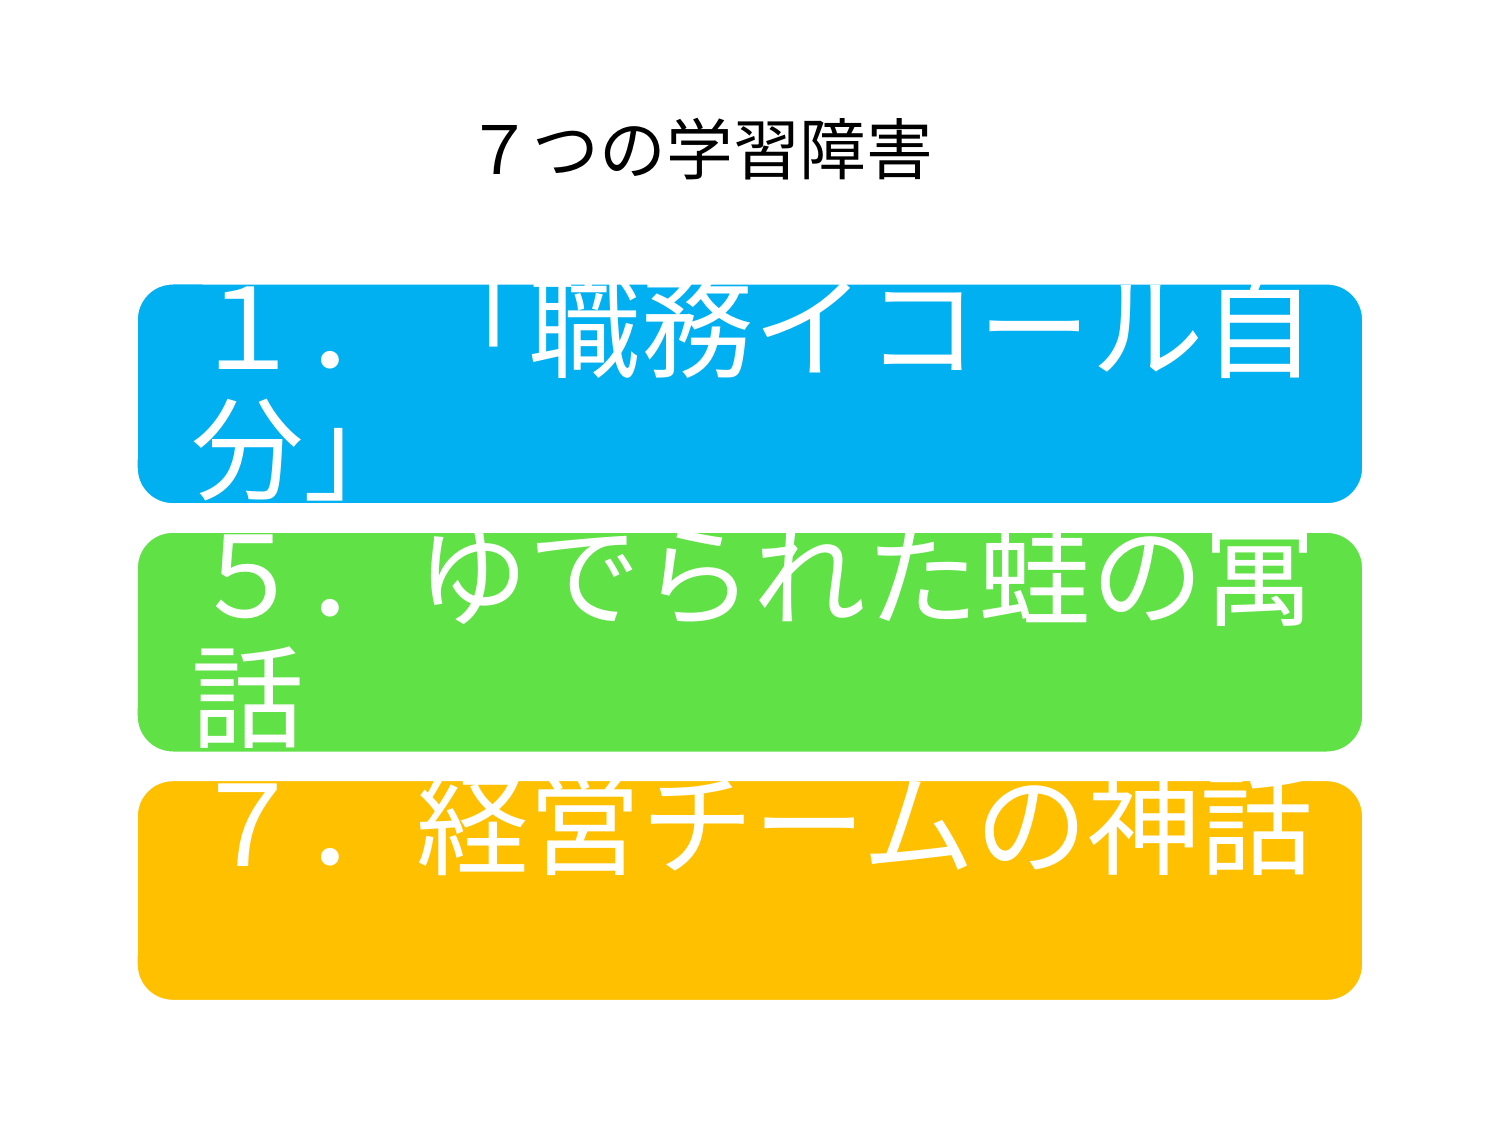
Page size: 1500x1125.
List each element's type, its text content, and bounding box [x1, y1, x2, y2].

text_box ７つの学習障害 [451, 100, 949, 196]
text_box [135, 249, 1365, 1036]
